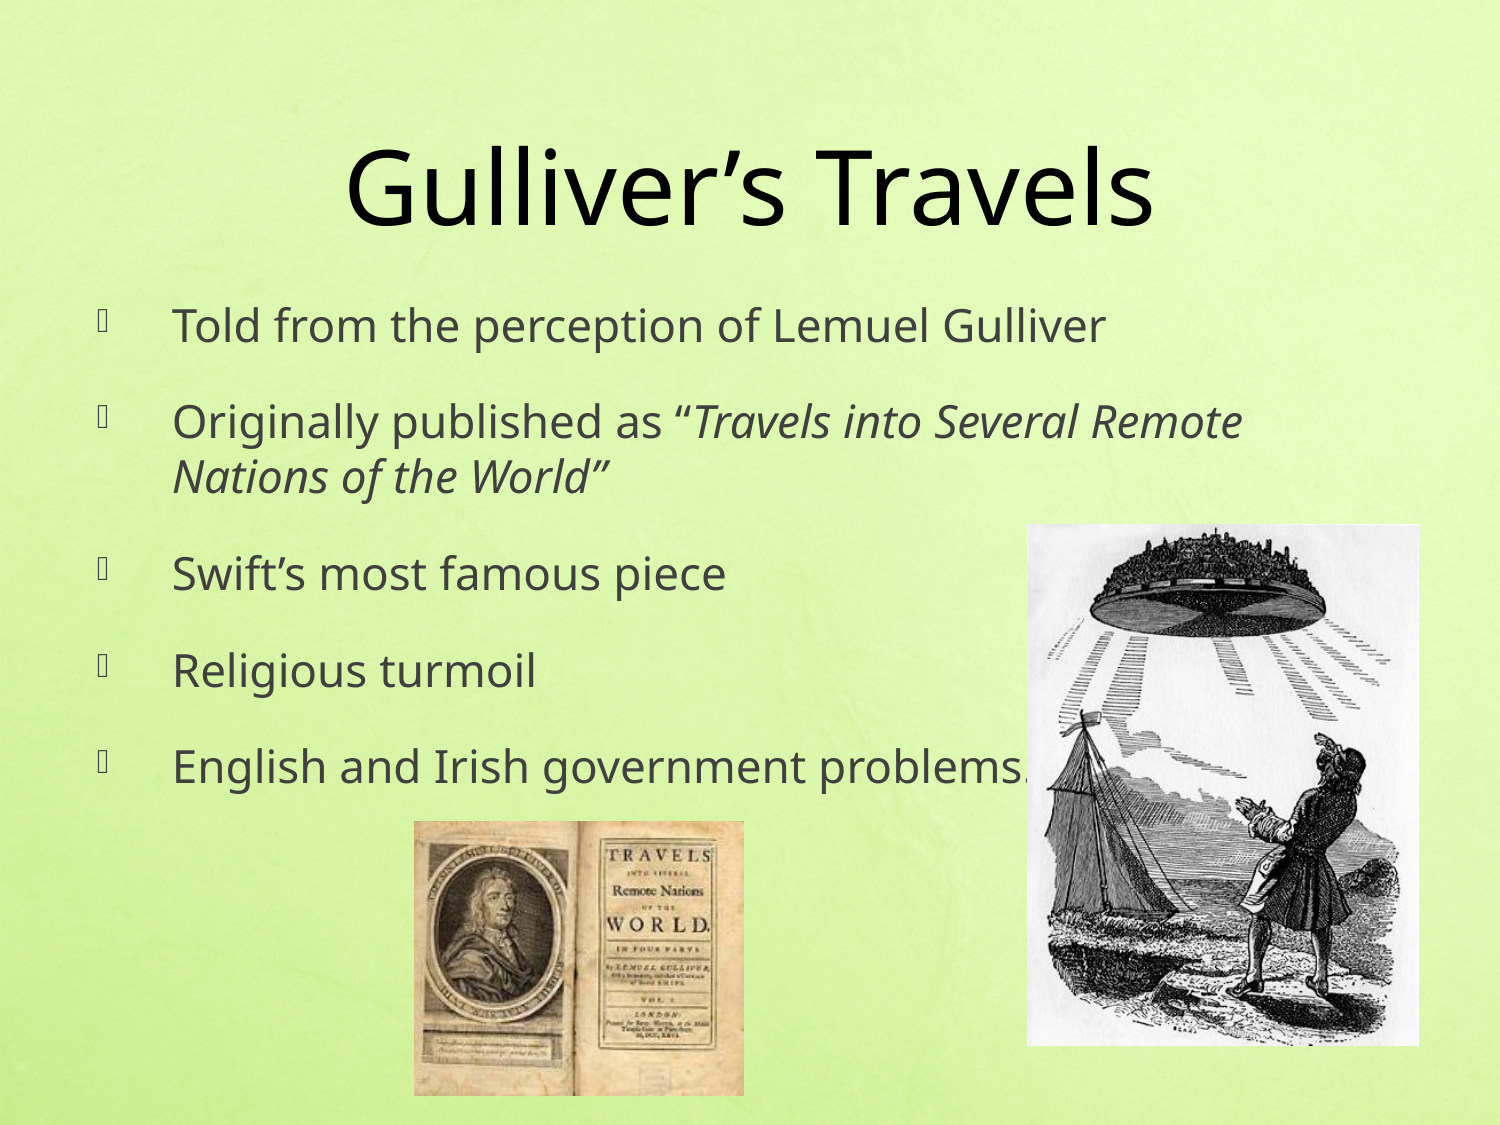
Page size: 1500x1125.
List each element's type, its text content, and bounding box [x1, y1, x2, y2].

picture [412, 820, 746, 1098]
picture [1025, 523, 1420, 1048]
list Told from the perception of Lemuel Gulliver Originally published as “Travels into Several Remote Nations of the World” Swift’s most famous piece Religious turmoil English and Irish government problems. [81, 288, 1419, 1005]
title Gulliver’s Travels [81, 15, 1419, 254]
